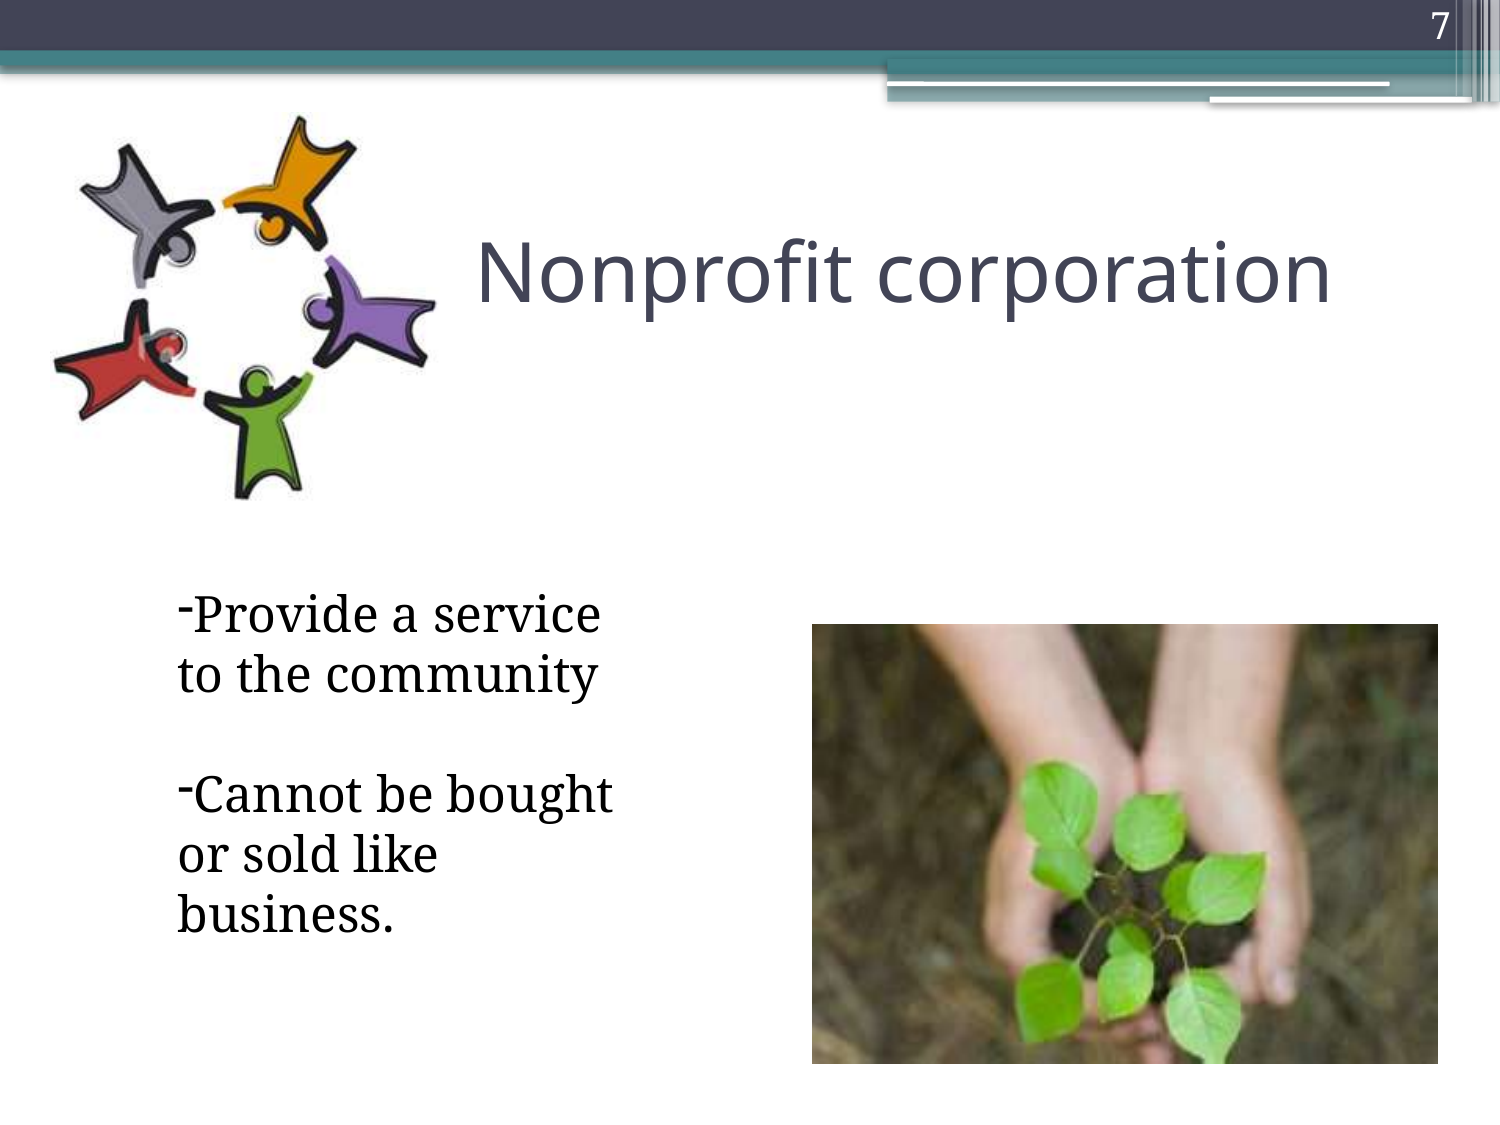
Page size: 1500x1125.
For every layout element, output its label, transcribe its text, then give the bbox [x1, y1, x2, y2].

picture [812, 624, 1438, 1065]
slide_number 7 [1341, 0, 1466, 61]
text_box Provide a service to the community Cannot be bought or sold like business. [162, 574, 675, 1040]
picture [49, 112, 440, 504]
title Nonprofit corporation [445, 200, 1350, 438]
